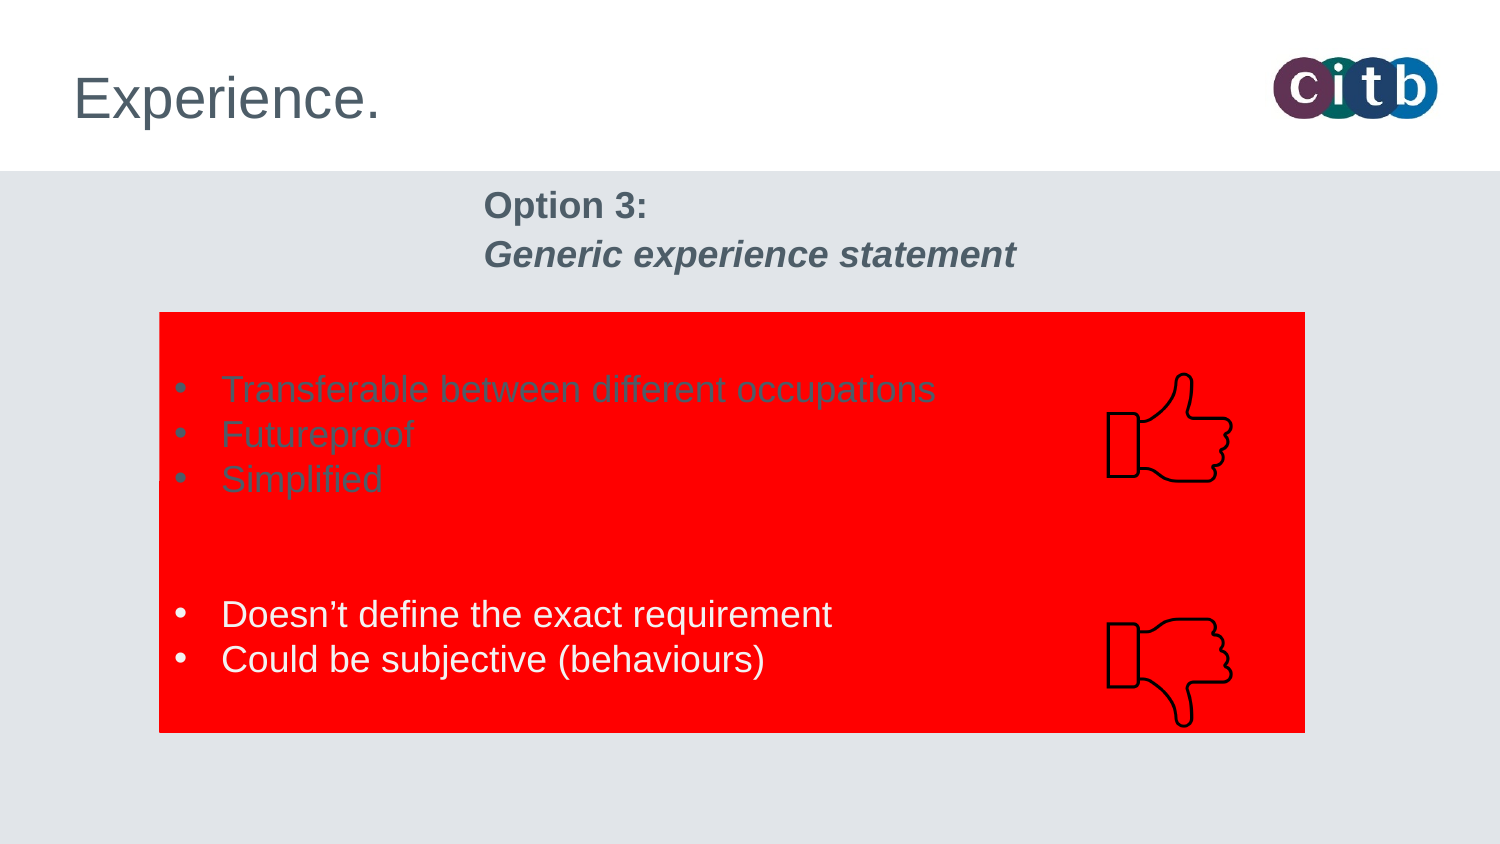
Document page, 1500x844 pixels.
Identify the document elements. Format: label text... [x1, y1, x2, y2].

picture [0, 170, 1500, 844]
title Experience. [59, 47, 1446, 130]
